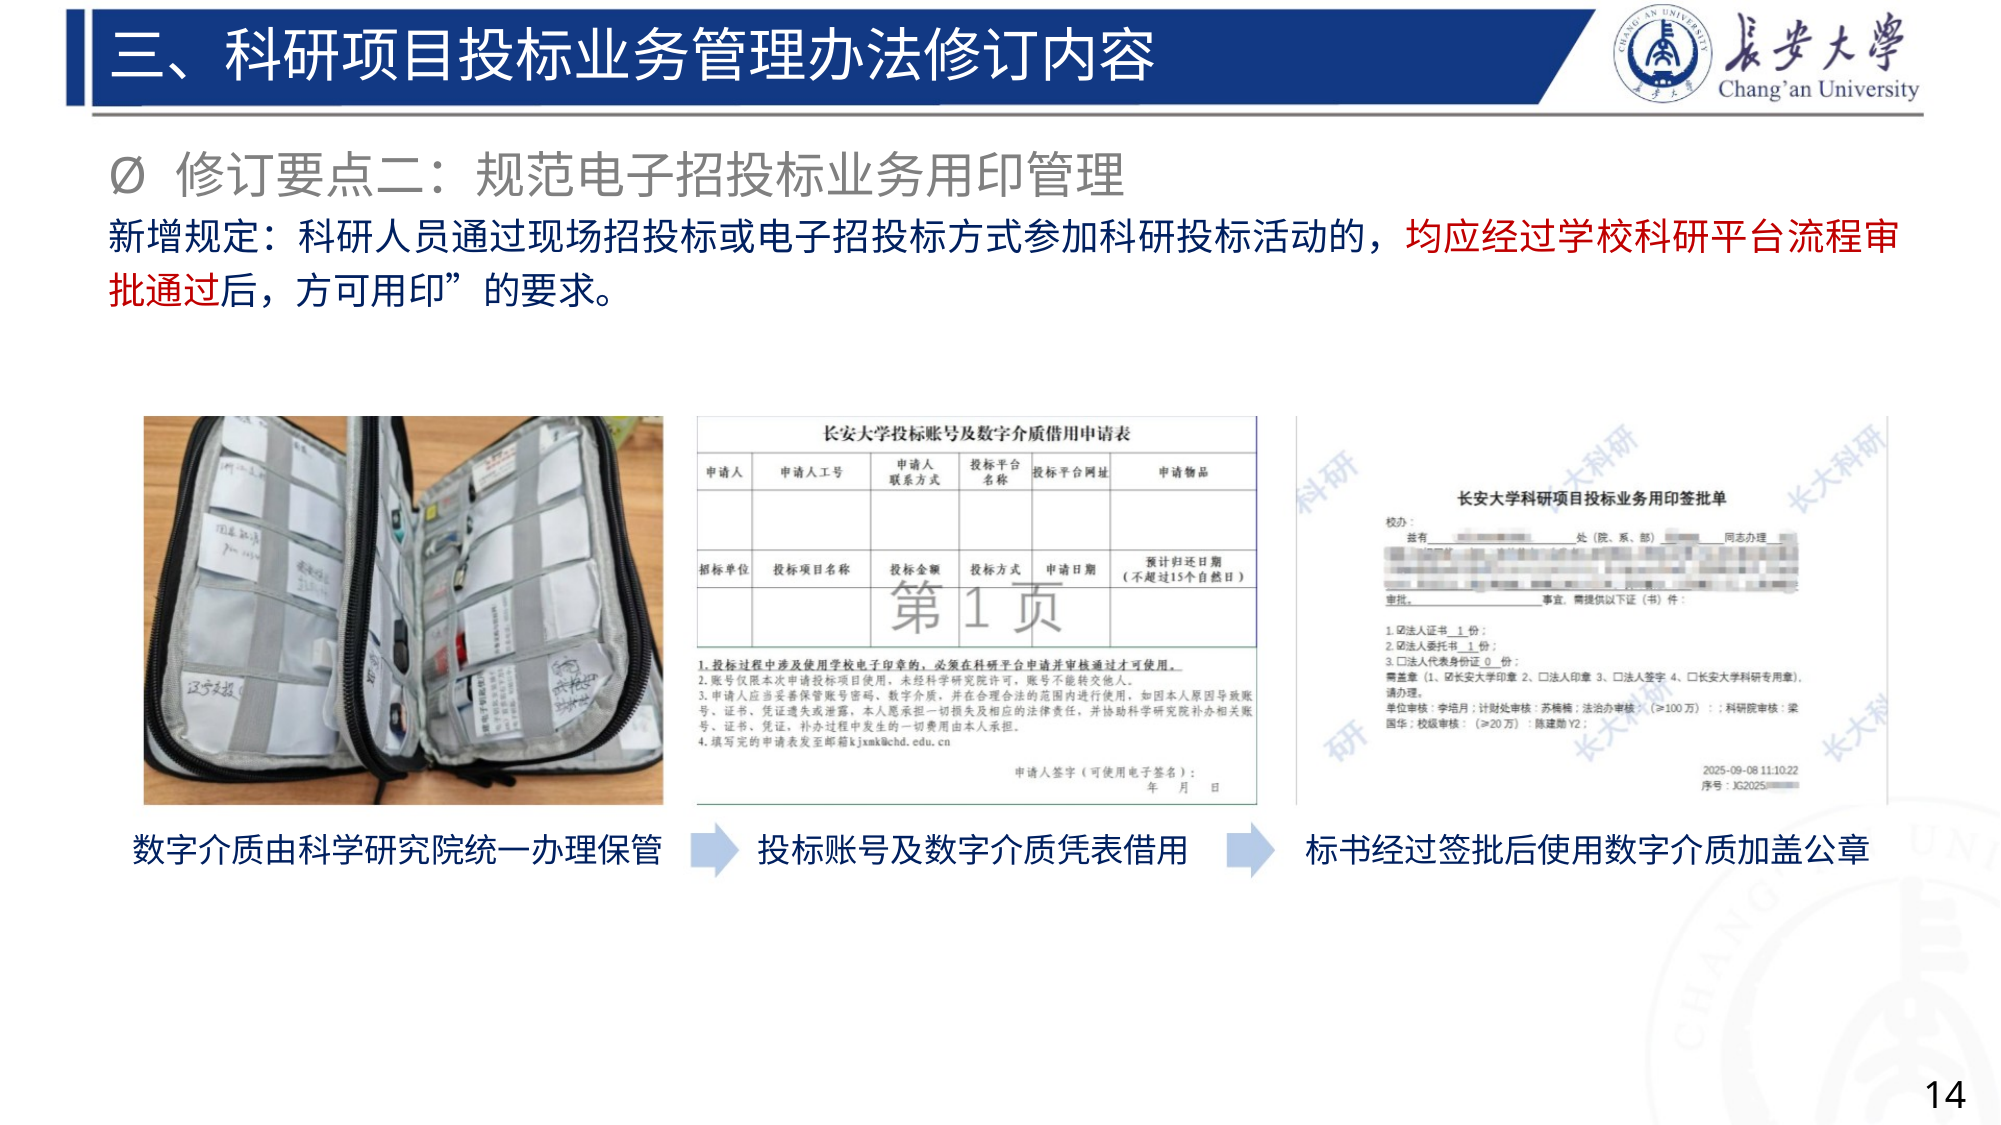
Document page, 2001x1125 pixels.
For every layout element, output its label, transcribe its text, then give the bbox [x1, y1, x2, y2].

text_box [0, 0, 2000, 1125]
text_box 数字介质由科学研究院统一办理保管 [132, 834, 691, 870]
text_box 14 [1923, 1076, 1990, 1116]
text_box Ø 修订要点二：规范电子招投标业务用印管理 [108, 151, 1140, 204]
text_box 三、科研项目投标业务管理办法修订内容 [108, 27, 1184, 88]
text_box 标书经过签批后使用数字介质加盖公章 [1305, 834, 1897, 870]
text_box 投标账号及数字介质凭表借用 [757, 834, 1217, 870]
text_box 新增规定：科研人员通过现场招投标或电子招投标方式参加科研投标活动的，均应经过学校科研平台流程审 批通过后，方可用印”的要求。 [108, 219, 1926, 313]
